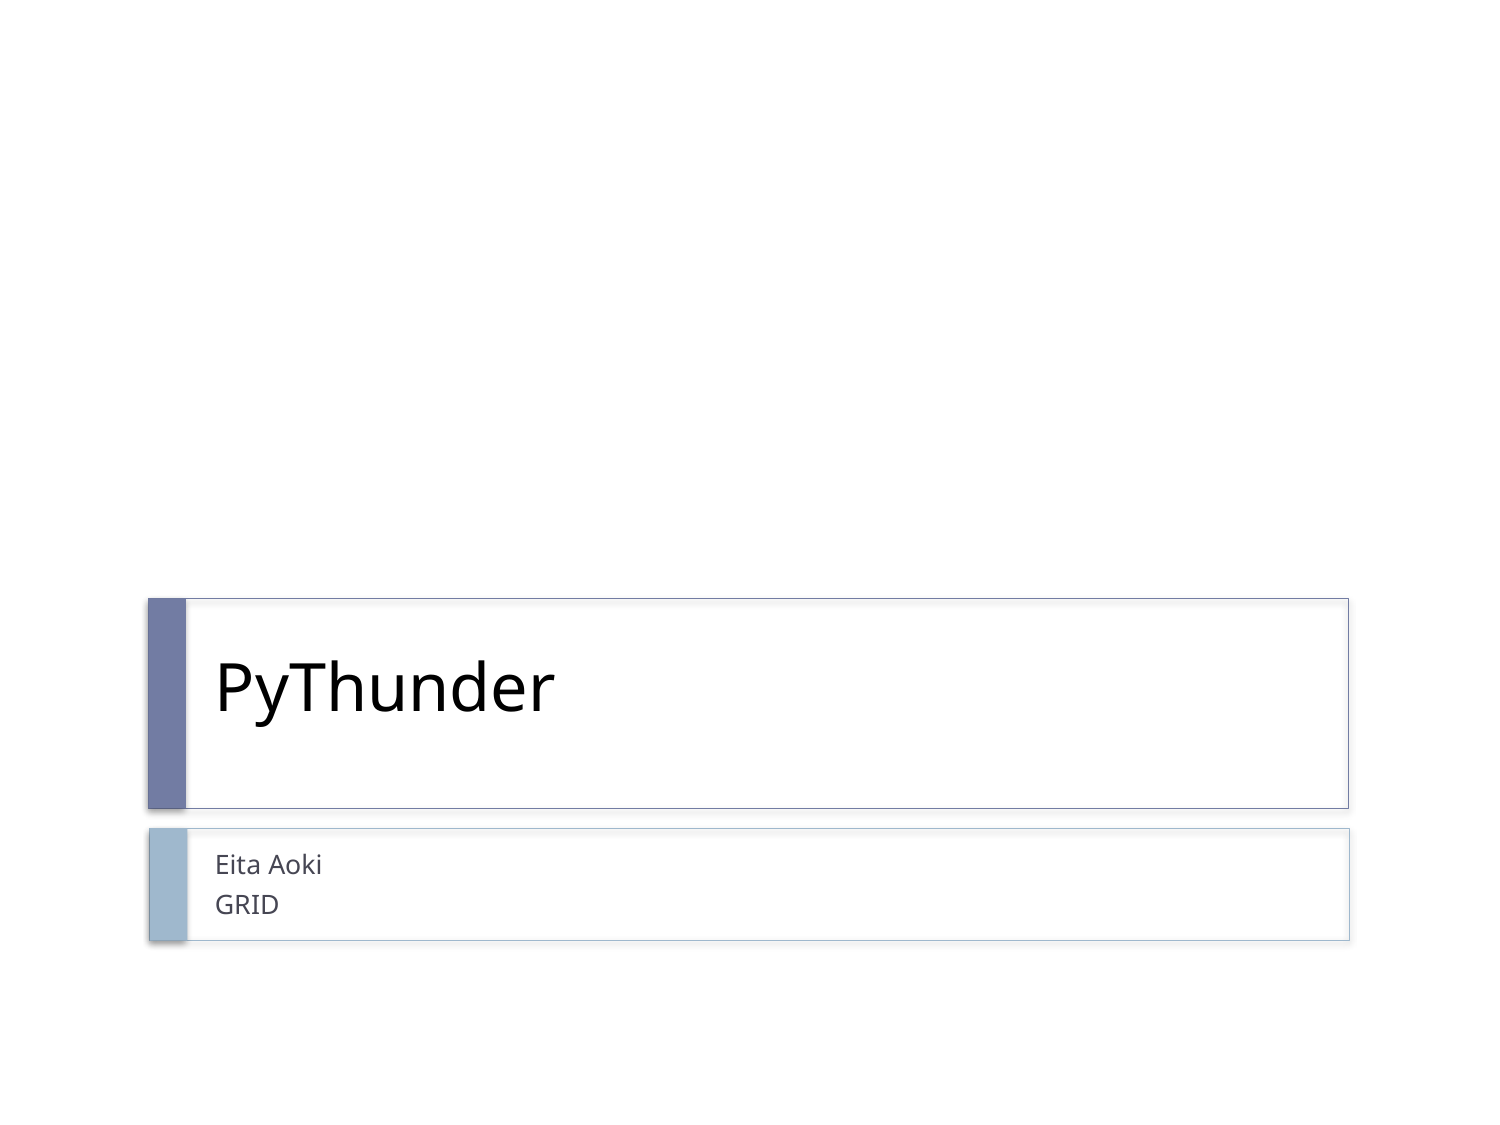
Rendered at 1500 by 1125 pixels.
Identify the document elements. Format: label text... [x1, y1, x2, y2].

title PyThunder [200, 637, 1325, 800]
subtitle Eita Aoki GRID [200, 840, 1325, 929]
